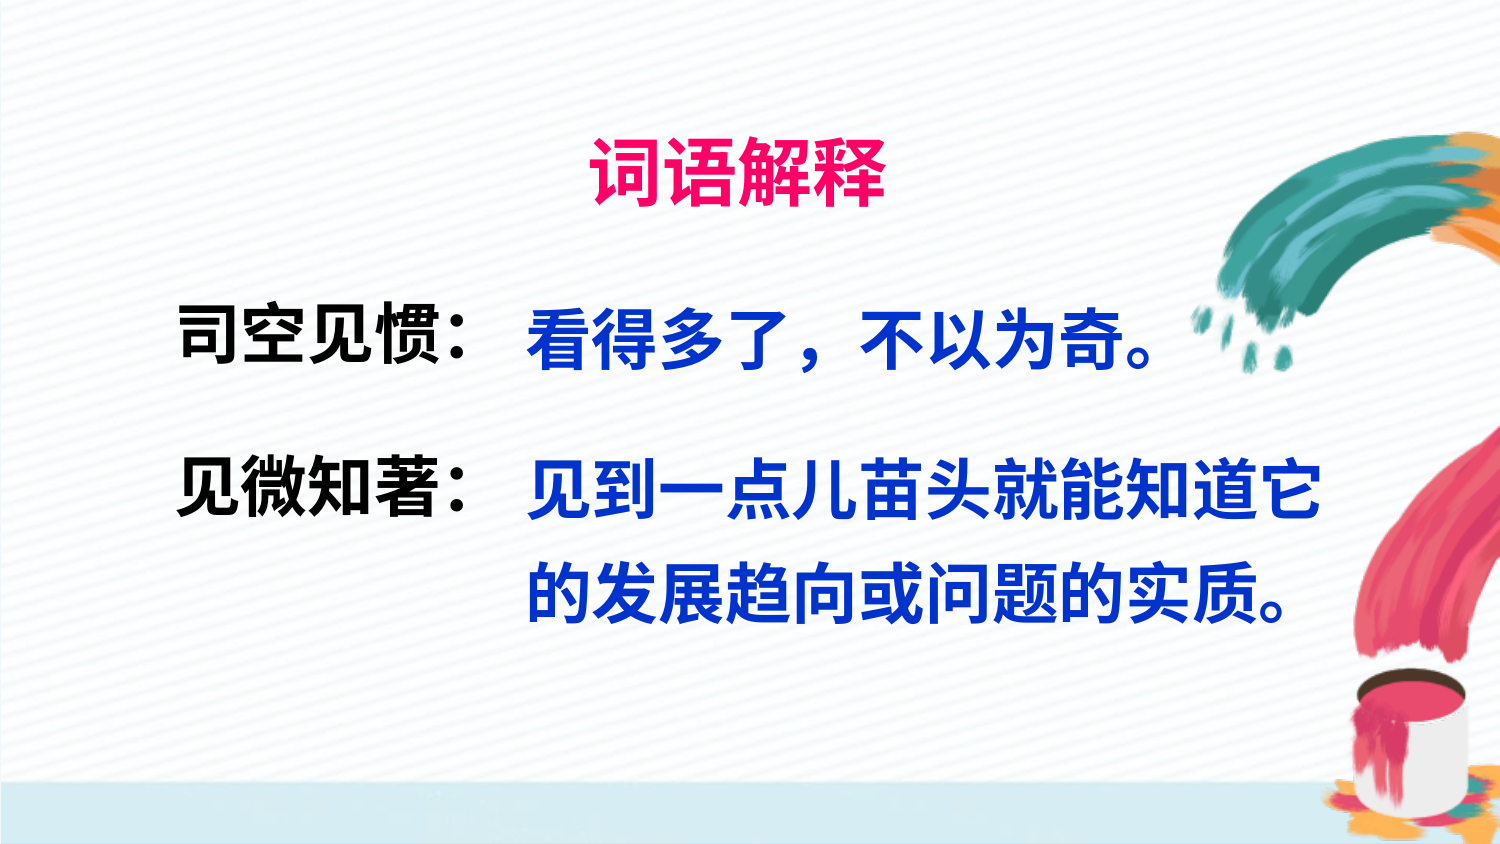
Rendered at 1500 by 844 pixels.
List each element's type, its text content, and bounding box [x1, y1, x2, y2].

text_box 词语解释 [572, 117, 916, 223]
text_box 见微知著： [159, 421, 479, 533]
text_box 司空见惯： [159, 268, 479, 379]
picture [1180, 87, 1500, 844]
text_box 见到一点儿苗头就能知道它的发展趋向或问题的实质。 [513, 417, 1353, 637]
text_box 看得多了，不以为奇。 [513, 268, 1264, 384]
